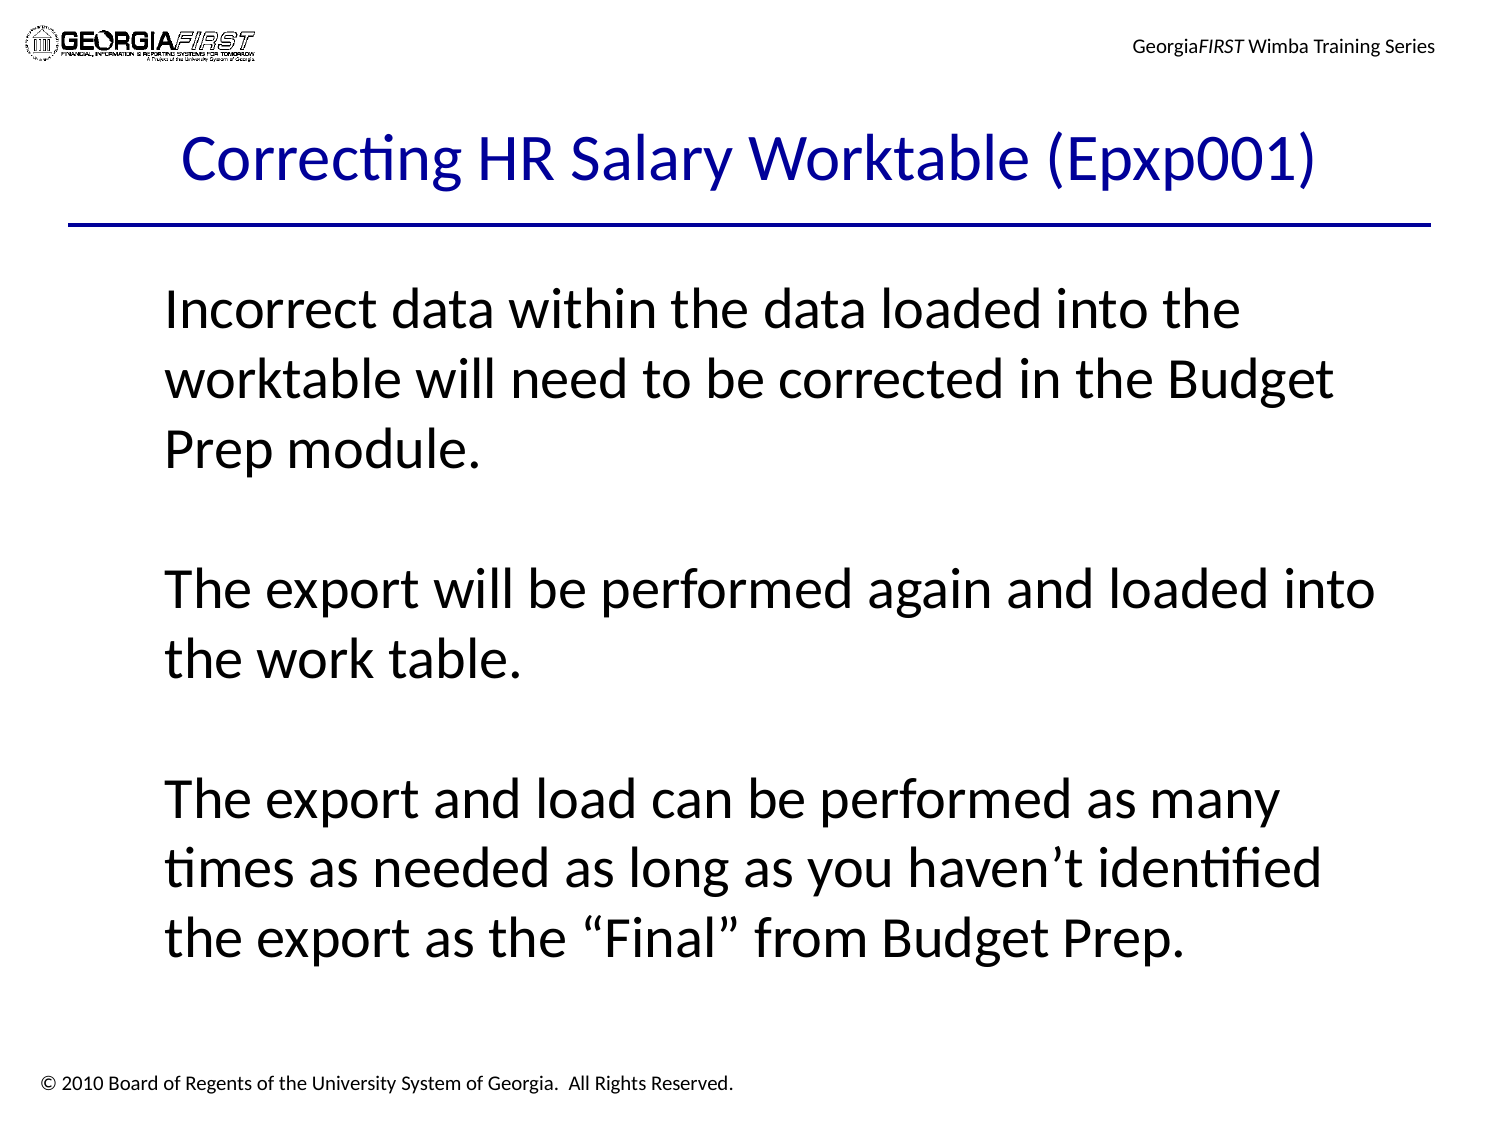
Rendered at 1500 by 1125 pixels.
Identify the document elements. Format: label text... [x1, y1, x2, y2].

text_box Incorrect data within the data loaded into the worktable will need to be corrected in the Budget Prep module. The export will be performed again and loaded into the work table. The export and load can be performed as many times as needed as long as you haven’t identified the export as the “Final” from Budget Prep. [150, 262, 1400, 977]
title Correcting HR Salary Worktable (Epxp001) [75, 75, 1425, 233]
picture [24, 24, 255, 63]
